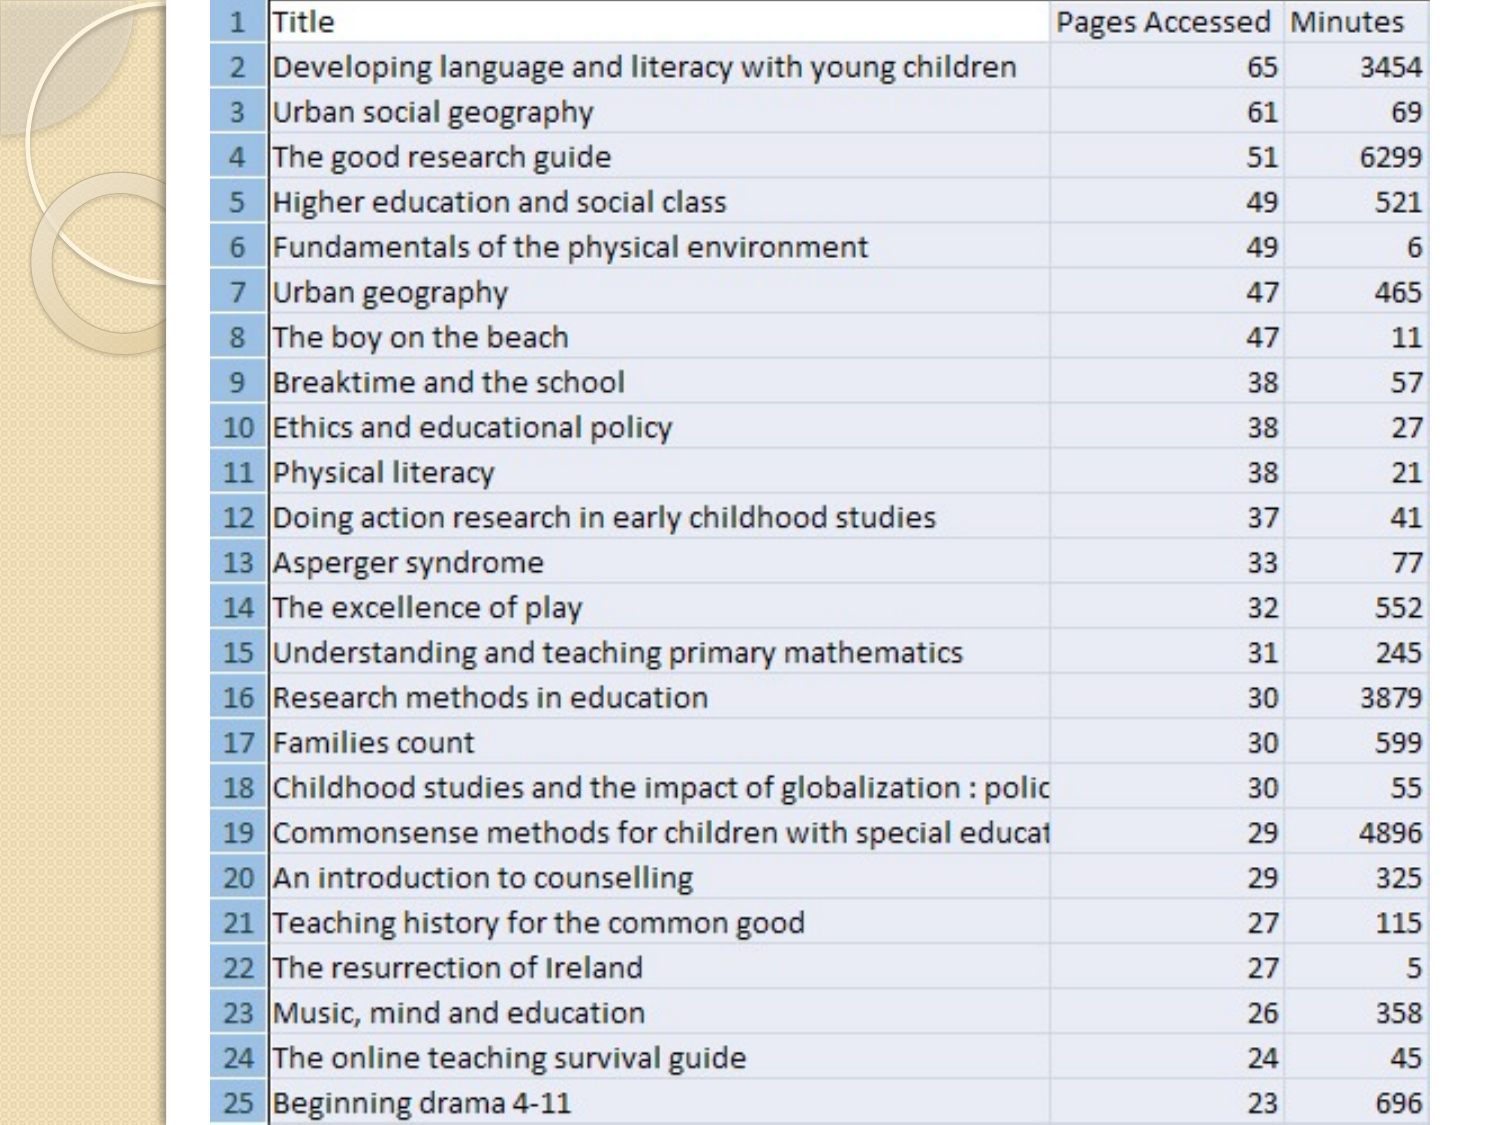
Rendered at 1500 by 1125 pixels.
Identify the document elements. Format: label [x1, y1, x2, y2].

list [209, 0, 1430, 1125]
